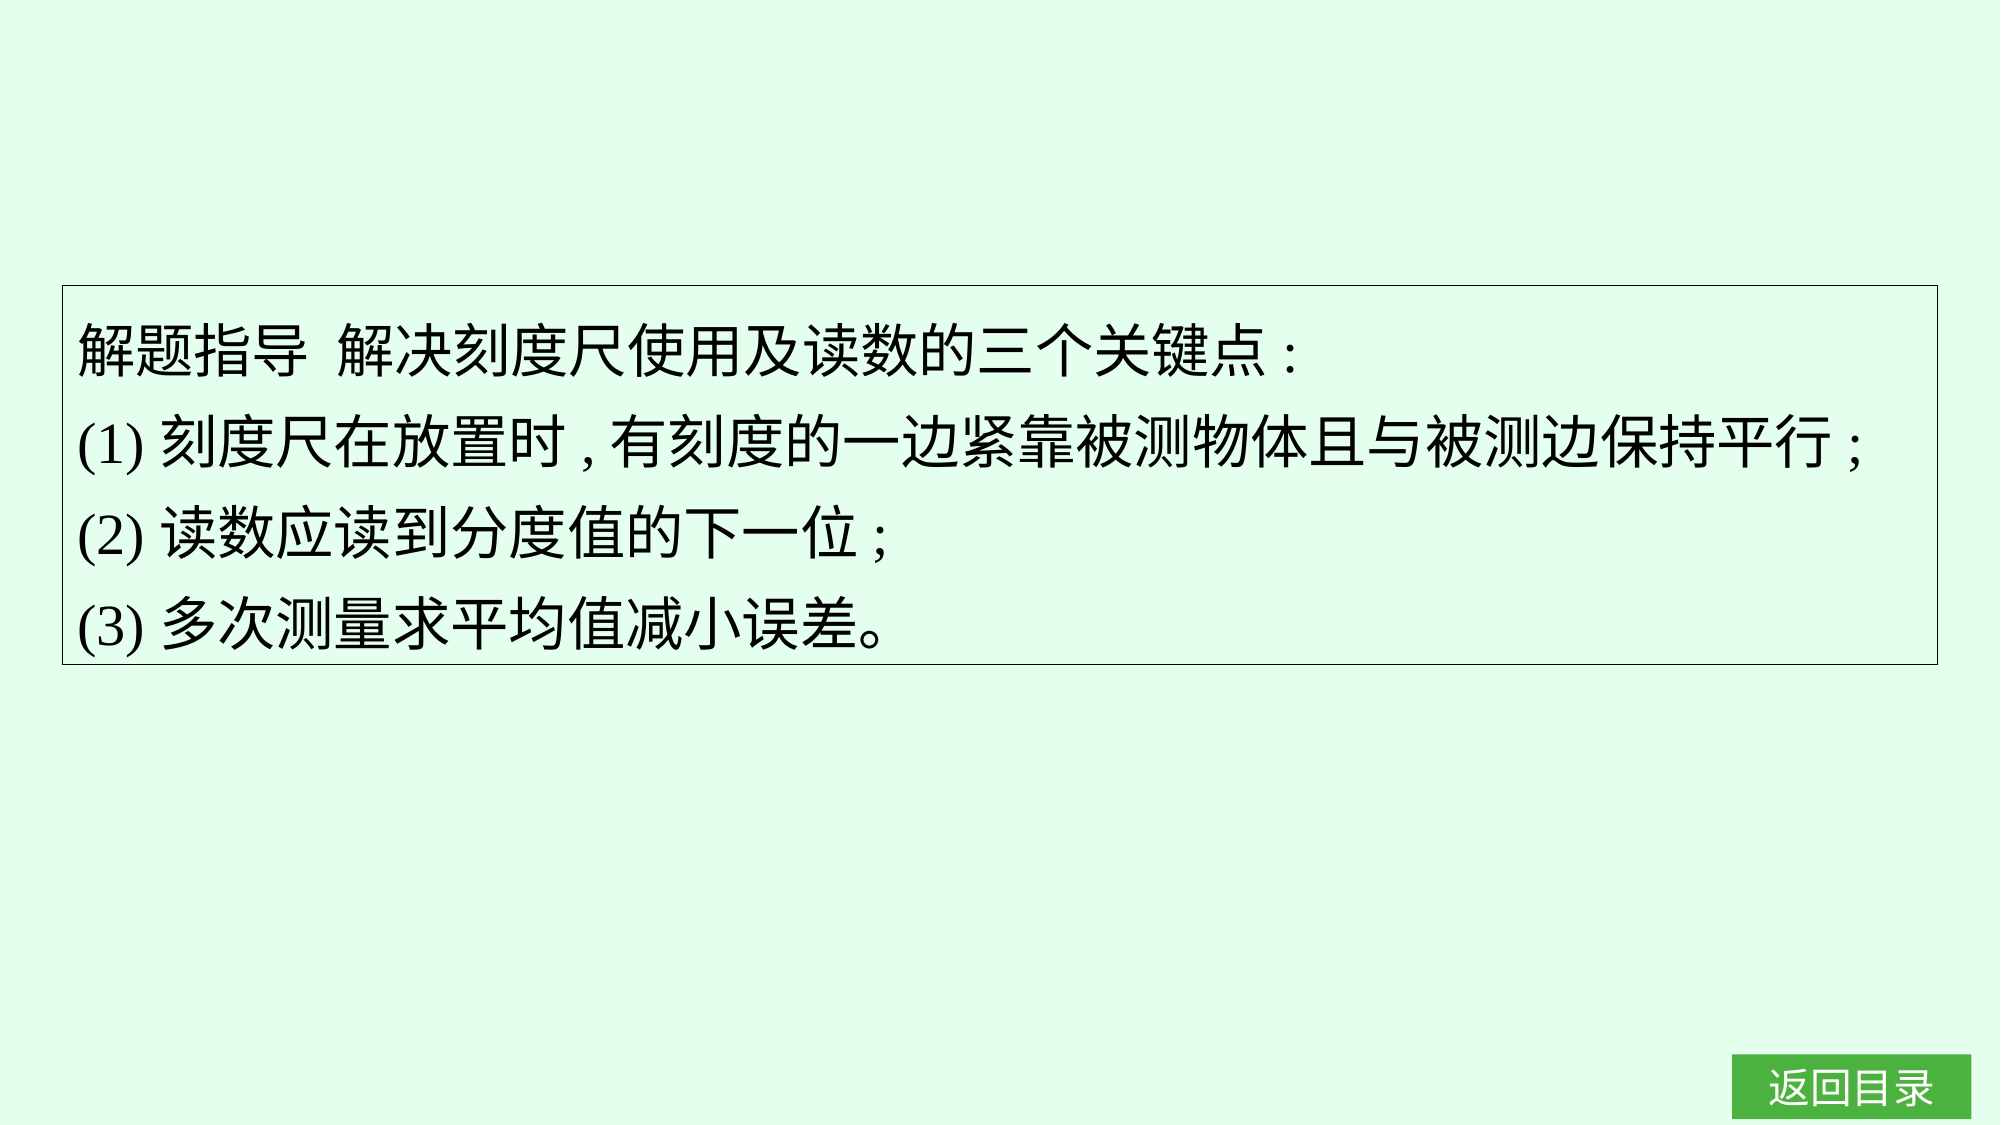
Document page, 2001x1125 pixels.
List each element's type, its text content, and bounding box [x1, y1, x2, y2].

text_box 解题指导 解决刻度尺使用及读数的三个关键点: (1)刻度尺在放置时,有刻度的一边紧靠被测物体且与被测边保持平行; (2)读数应读到分度值的下一位; (3)多次测量求平均值减小误差。 [62, 285, 1938, 665]
